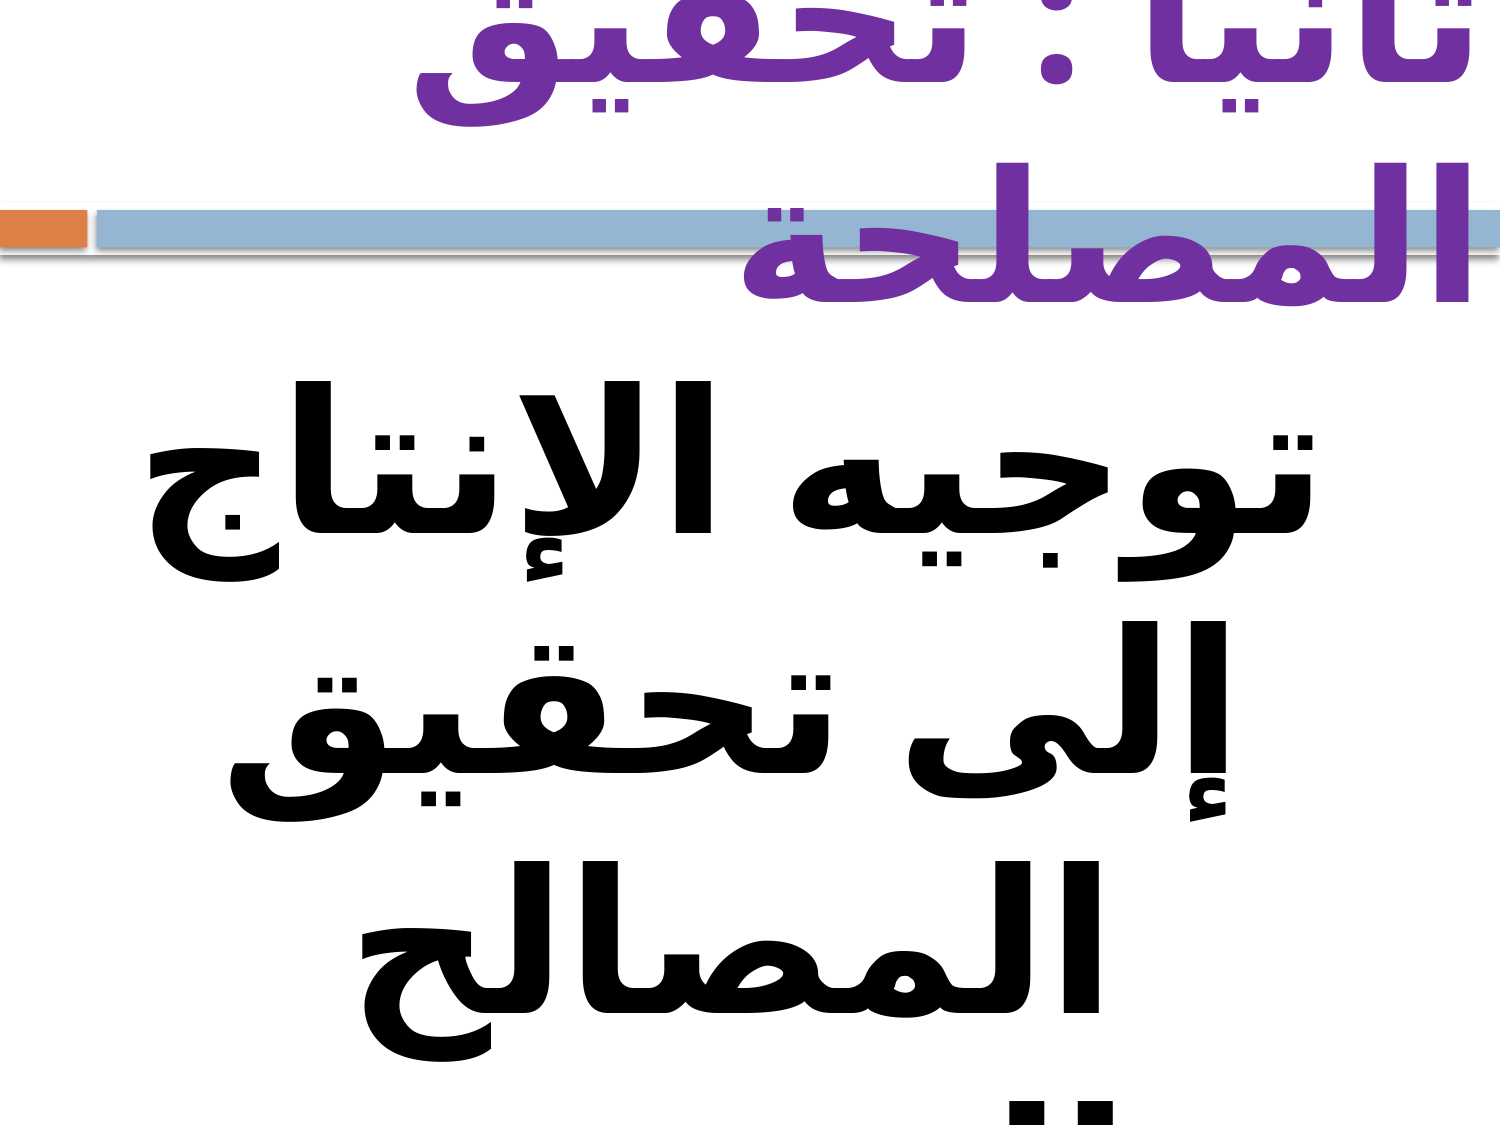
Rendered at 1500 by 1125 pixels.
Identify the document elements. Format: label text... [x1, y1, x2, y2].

title ثانياً : تحقيق المصلحة [100, 37, 1500, 200]
list توجيه الإنتاج إلى تحقيق المصالح المعتبرة شرعاً [76, 326, 1500, 1071]
